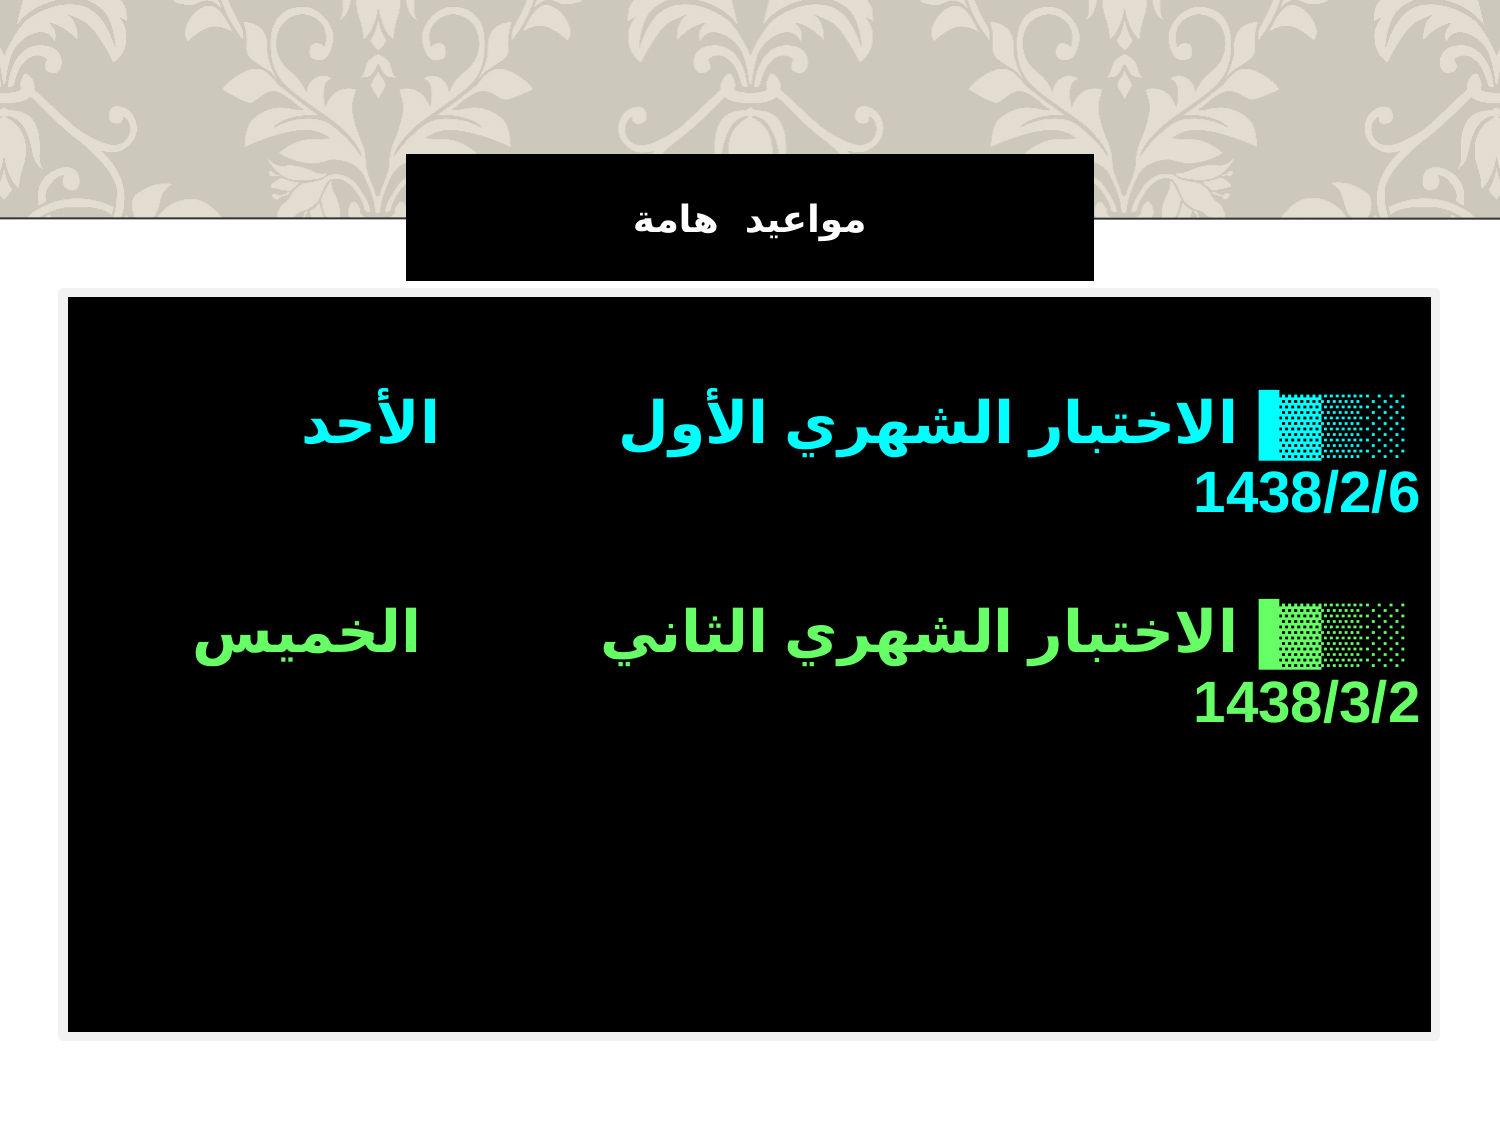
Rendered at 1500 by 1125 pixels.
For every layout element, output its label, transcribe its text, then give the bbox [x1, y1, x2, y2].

text_box ░▒▓▐الاختبار الشهري الأول الأحد 1438/2/6 ░▒▓▐الاختبار الشهري الثاني الخميس 1438/3/2 [61, 291, 1437, 1038]
title مواعيد هامة [406, 154, 1094, 281]
